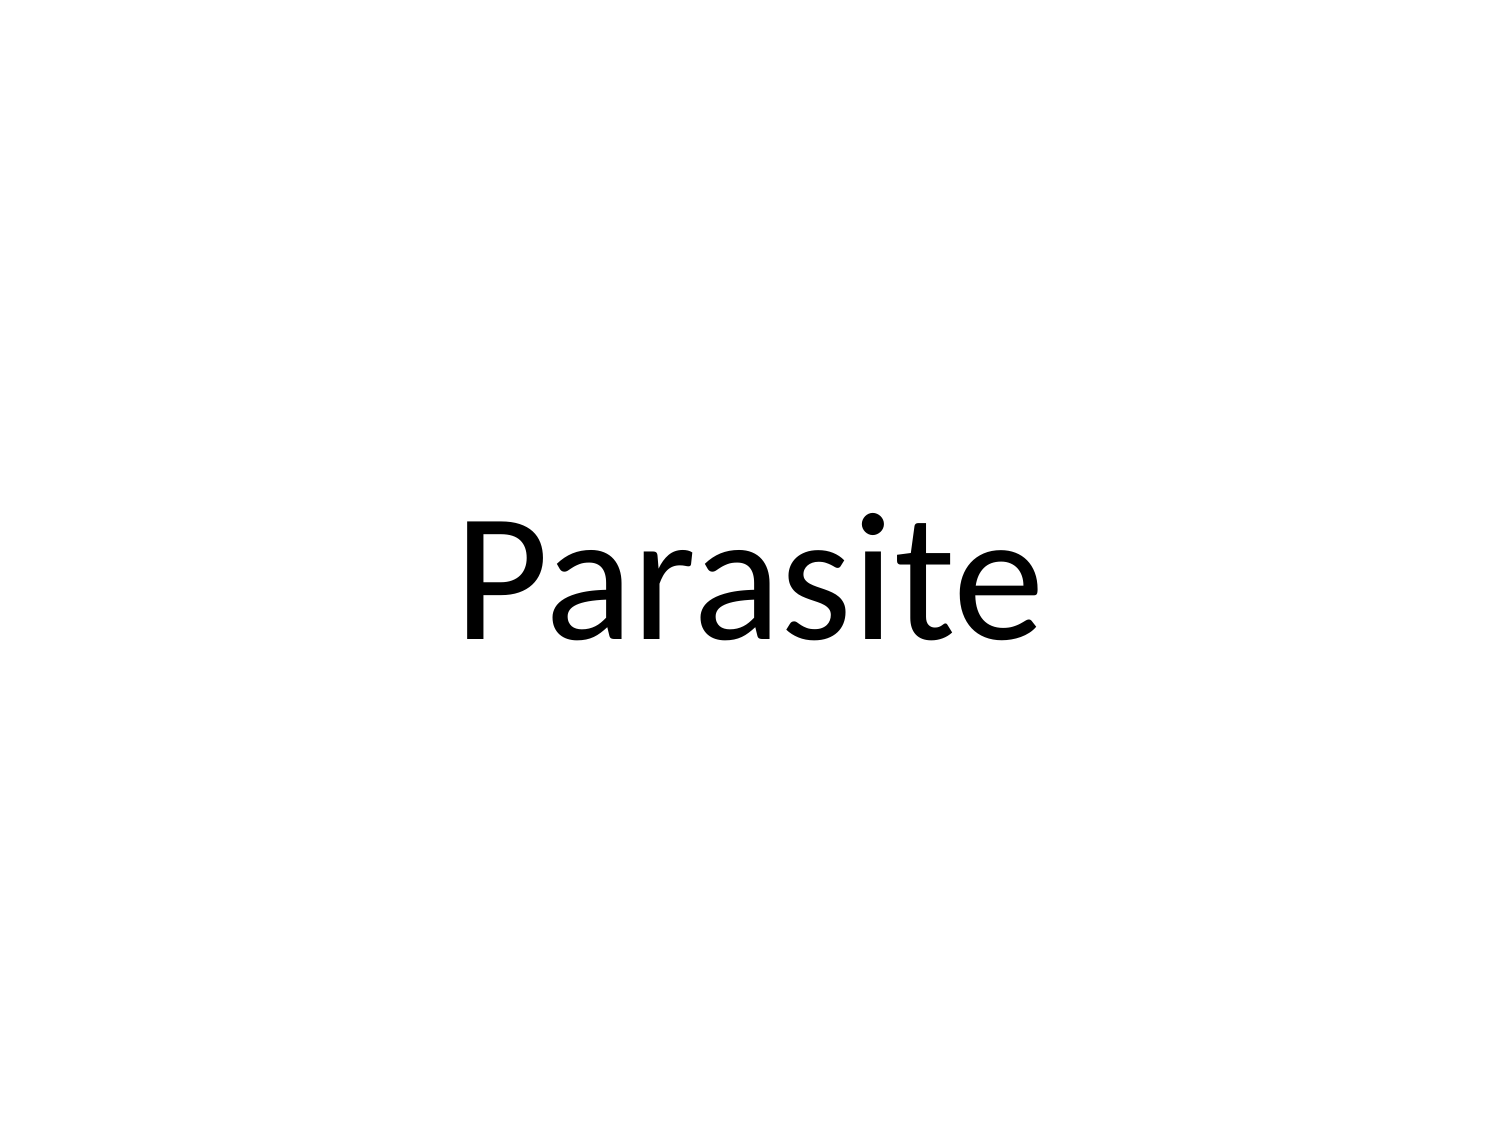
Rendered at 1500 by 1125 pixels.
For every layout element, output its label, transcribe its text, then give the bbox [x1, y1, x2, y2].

title Parasite [75, 45, 1425, 1088]
